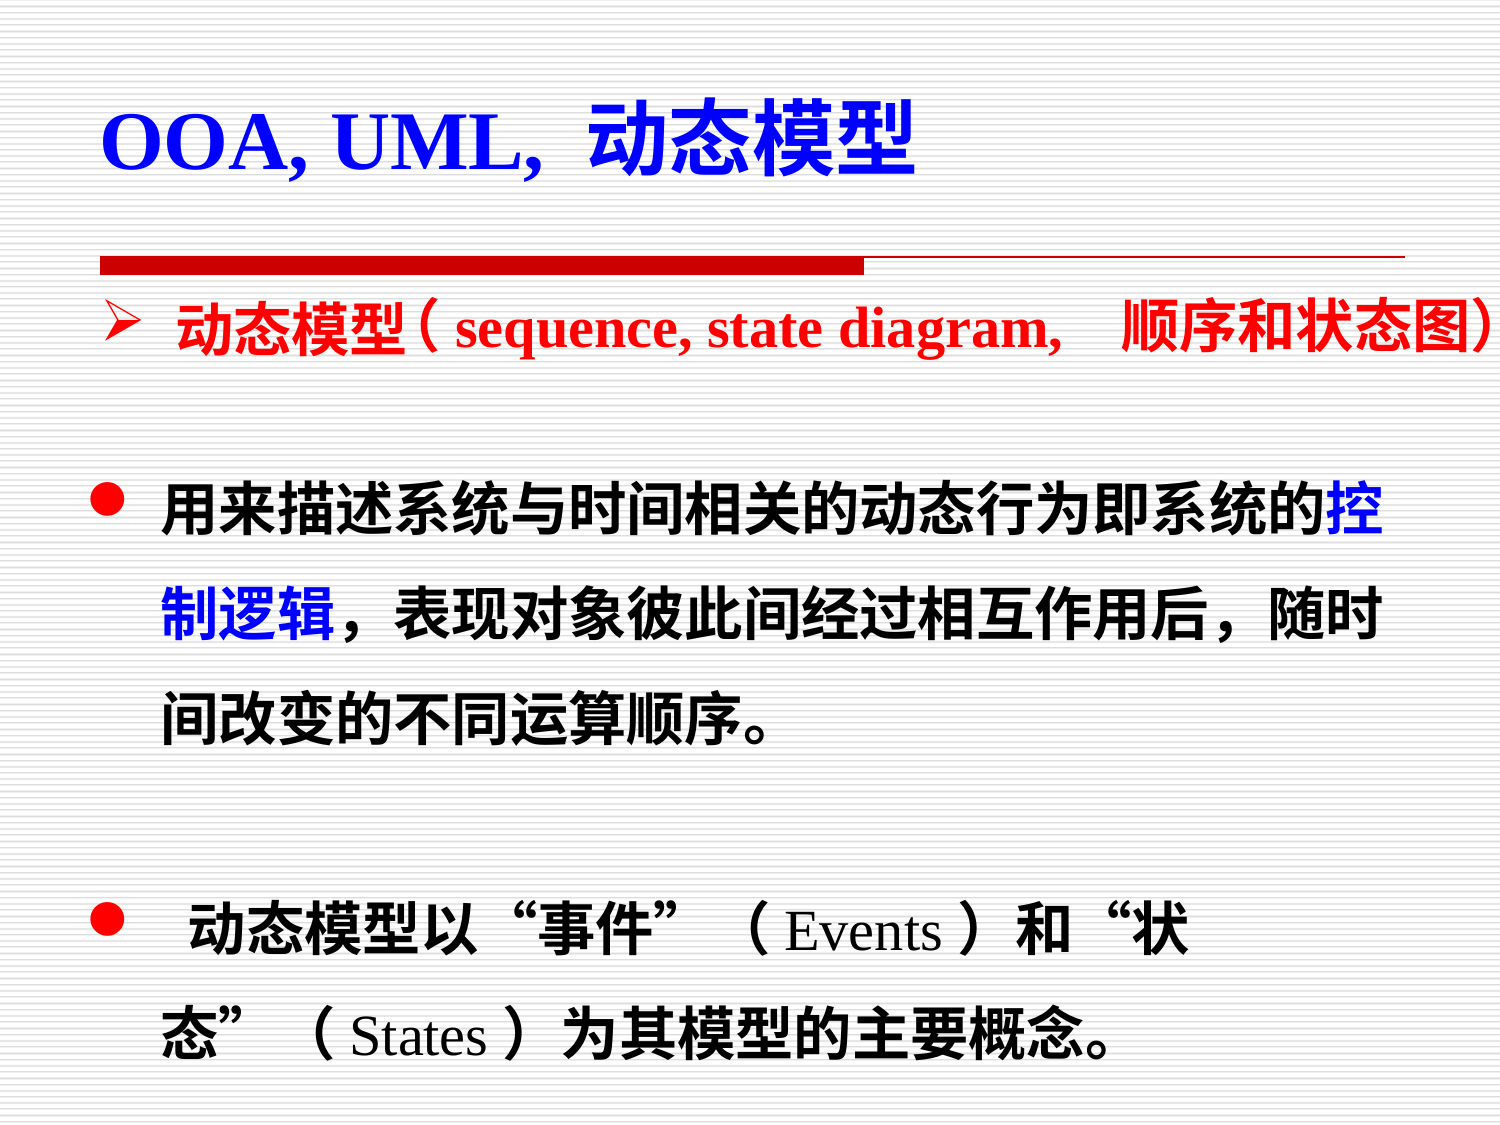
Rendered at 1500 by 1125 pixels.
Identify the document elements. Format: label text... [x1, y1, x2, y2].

text_box 用来描述系统与时间相关的动态行为即系统的控制逻辑，表现对象彼此间经过相互作用后，随时间改变的不同运算顺序。 动态模型以“事件”（Events）和“状态”（States）为其模型的主要概念。 [85, 436, 1437, 1067]
text_box 动态模型 [100, 293, 428, 364]
text_box OOA, UML, 动态模型 [84, 90, 934, 195]
picture [0, 0, 1500, 1125]
text_box （sequence, state diagram, 顺序和状态图） [355, 289, 1500, 360]
